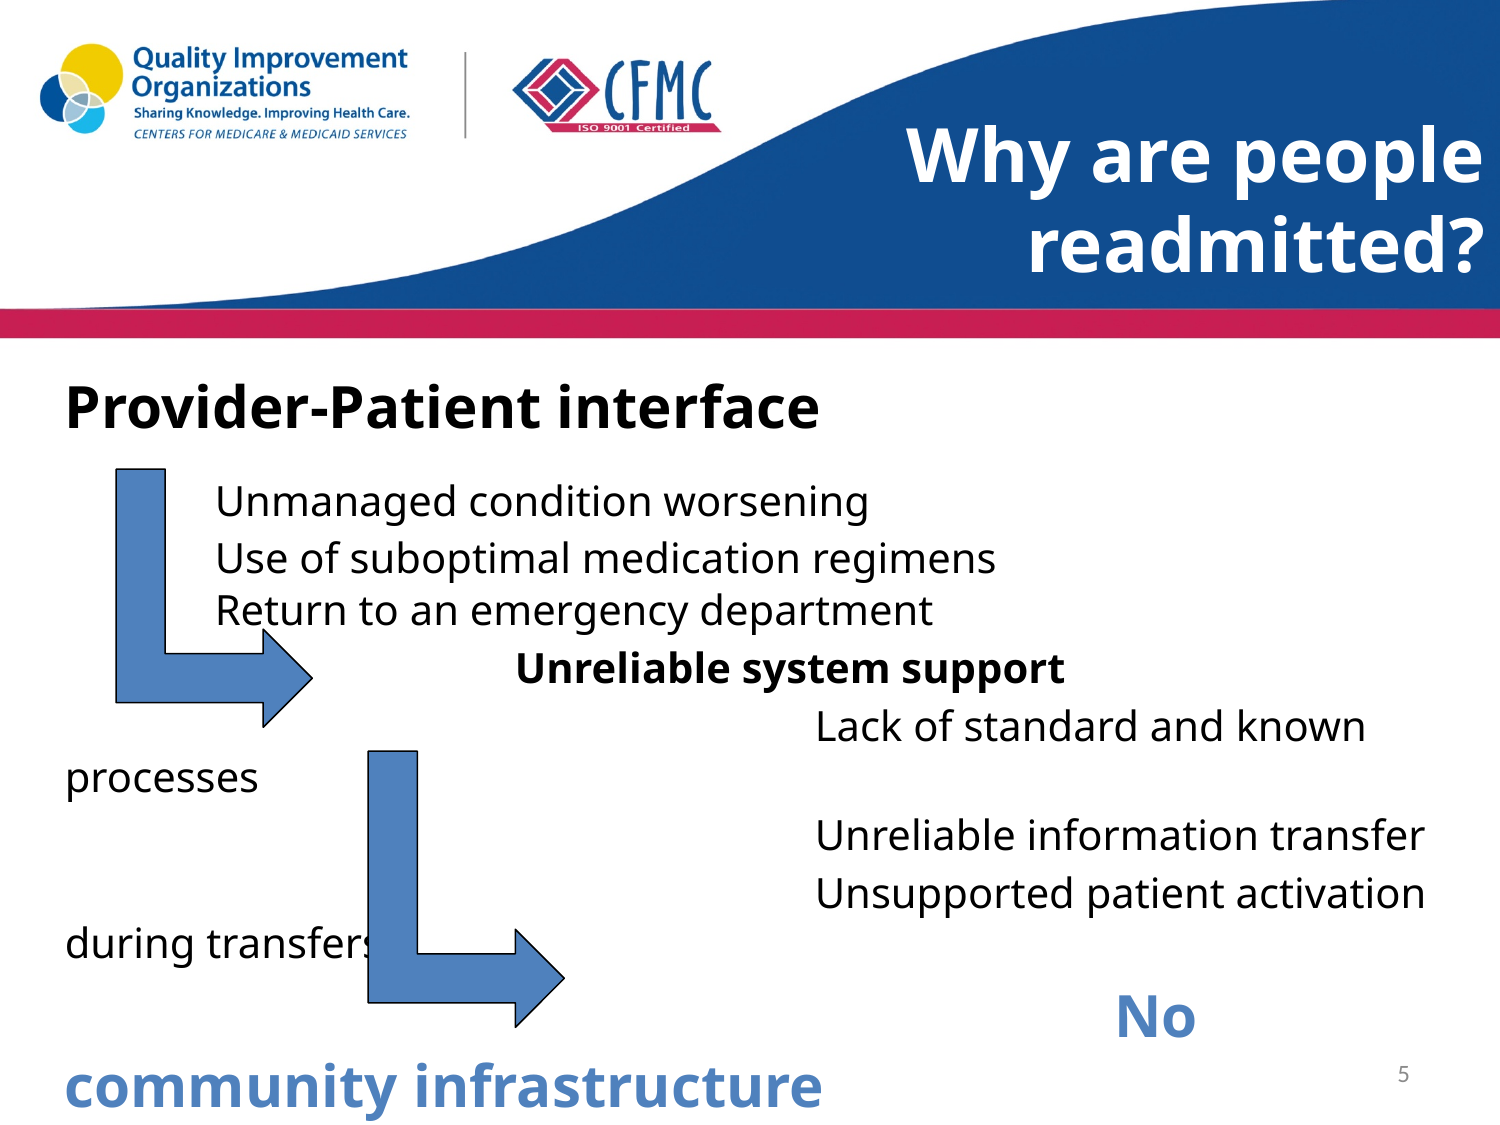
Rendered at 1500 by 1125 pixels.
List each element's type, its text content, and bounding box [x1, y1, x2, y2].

title Why are people readmitted? [787, 99, 1500, 288]
slide_number 5 [1074, 1042, 1425, 1103]
list Provider-Patient interface Unmanaged condition worsening Use of suboptimal medication regimens Return to an emergency department Unreliable system support Lack of standard and known processes Unreliable information transfer Unsupported patient activation during transfers No community infrastructure for achieving common goals [50, 362, 1450, 1013]
picture [0, 0, 1500, 1125]
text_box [115, 468, 565, 1028]
